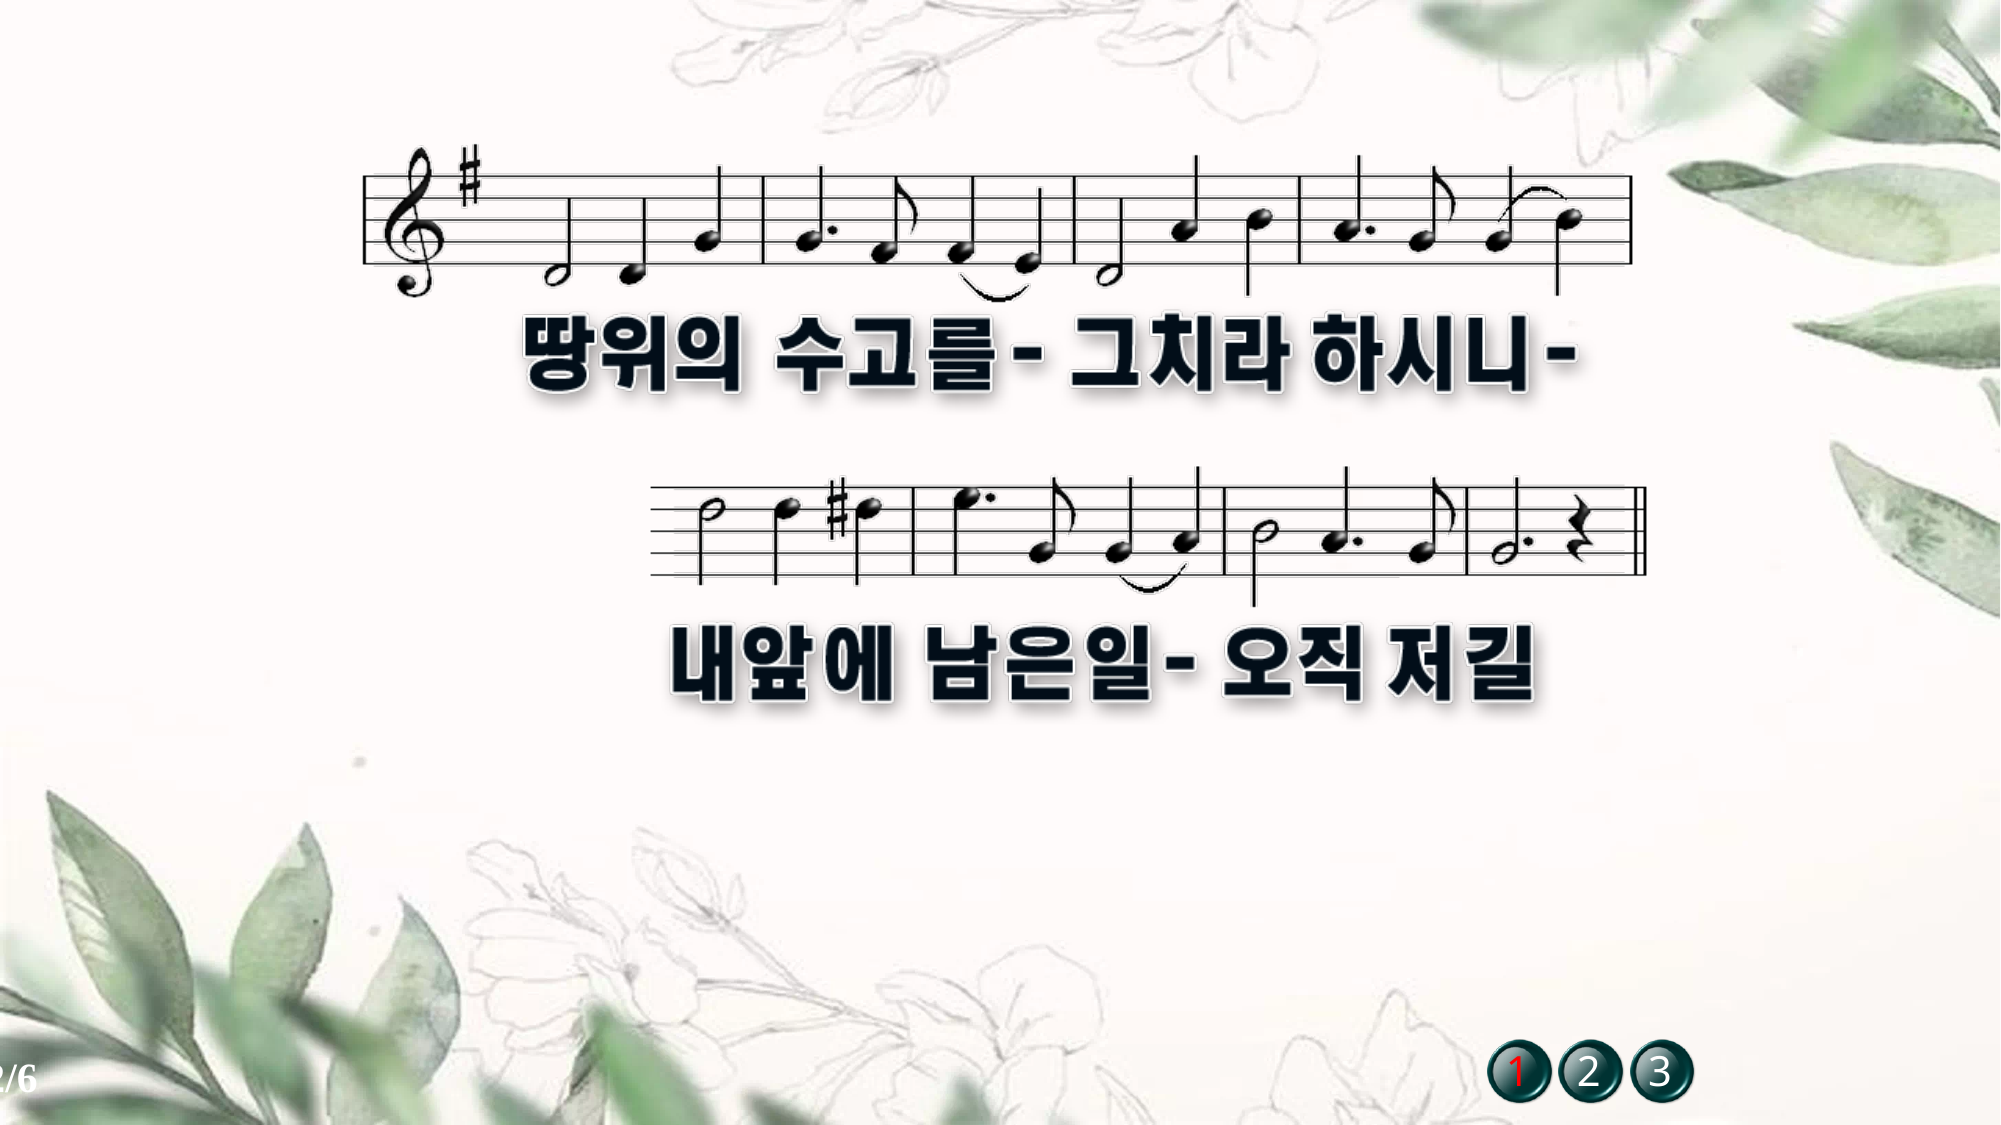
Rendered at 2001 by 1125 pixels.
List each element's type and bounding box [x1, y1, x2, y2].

picture [0, 0, 2001, 1125]
text_box [1627, 1035, 1697, 1106]
text_box [1555, 1035, 1626, 1106]
text_box [1484, 1035, 1555, 1106]
